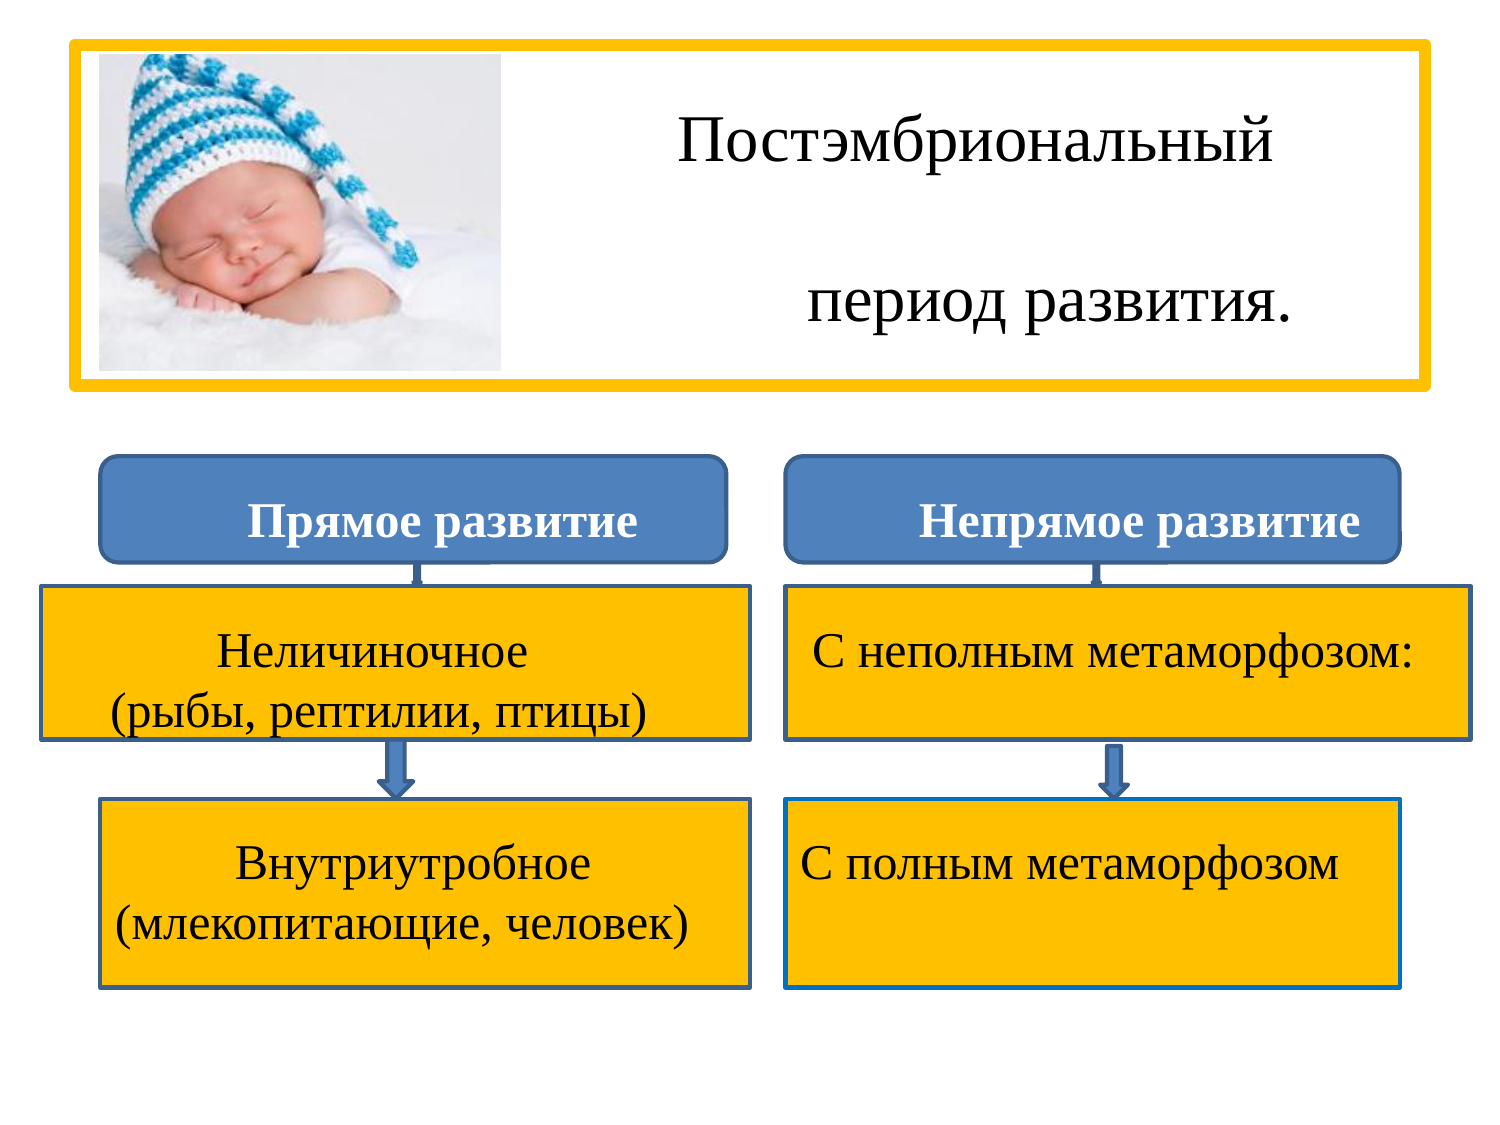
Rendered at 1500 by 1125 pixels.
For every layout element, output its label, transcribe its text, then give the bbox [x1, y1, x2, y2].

text_box [783, 584, 1473, 742]
text_box [1090, 560, 1103, 589]
text_box Прямое развитие [183, 479, 703, 555]
text_box [783, 454, 1402, 565]
text_box [411, 560, 423, 589]
text_box Неличиночное (рыбы, рептилии, птицы) [18, 609, 739, 745]
text_box [376, 737, 416, 801]
text_box [98, 454, 729, 565]
text_box [39, 584, 752, 742]
title Постэмбриональный период развития. [75, 45, 1425, 386]
picture [99, 54, 502, 372]
text_box Непрямое развитие [903, 479, 1376, 555]
text_box С неполным метаморфозом: [797, 609, 1471, 745]
text_box Внутриутробное (млекопитающие, человек) [100, 822, 727, 957]
text_box С полным метаморфозом [785, 822, 1400, 897]
text_box [783, 797, 1402, 990]
text_box [98, 797, 752, 990]
text_box [1098, 743, 1130, 801]
